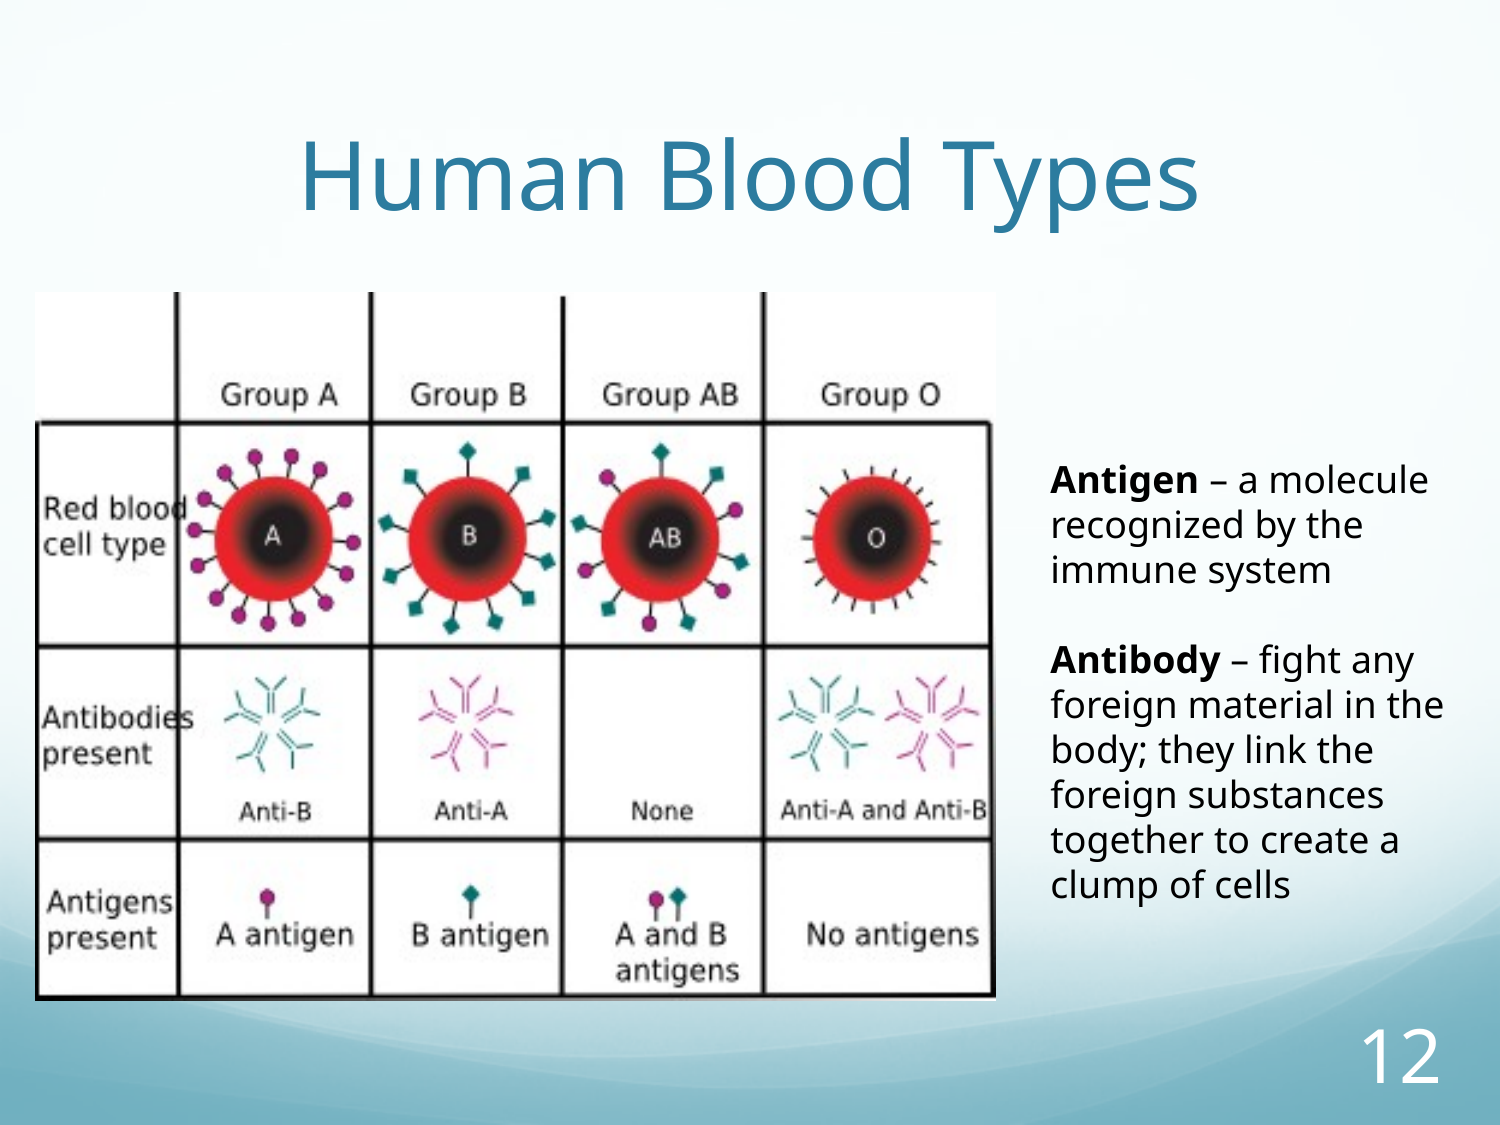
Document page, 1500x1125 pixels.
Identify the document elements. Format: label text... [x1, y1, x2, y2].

title Human Blood Types [90, 17, 1410, 237]
slide_number 12 [1295, 1029, 1459, 1090]
picture [34, 292, 997, 1002]
text_box Antigen – a molecule recognized by the immune system Antibody – fight any foreign material in the body; they link the foreign substances together to create a clump of cells [1035, 448, 1462, 914]
